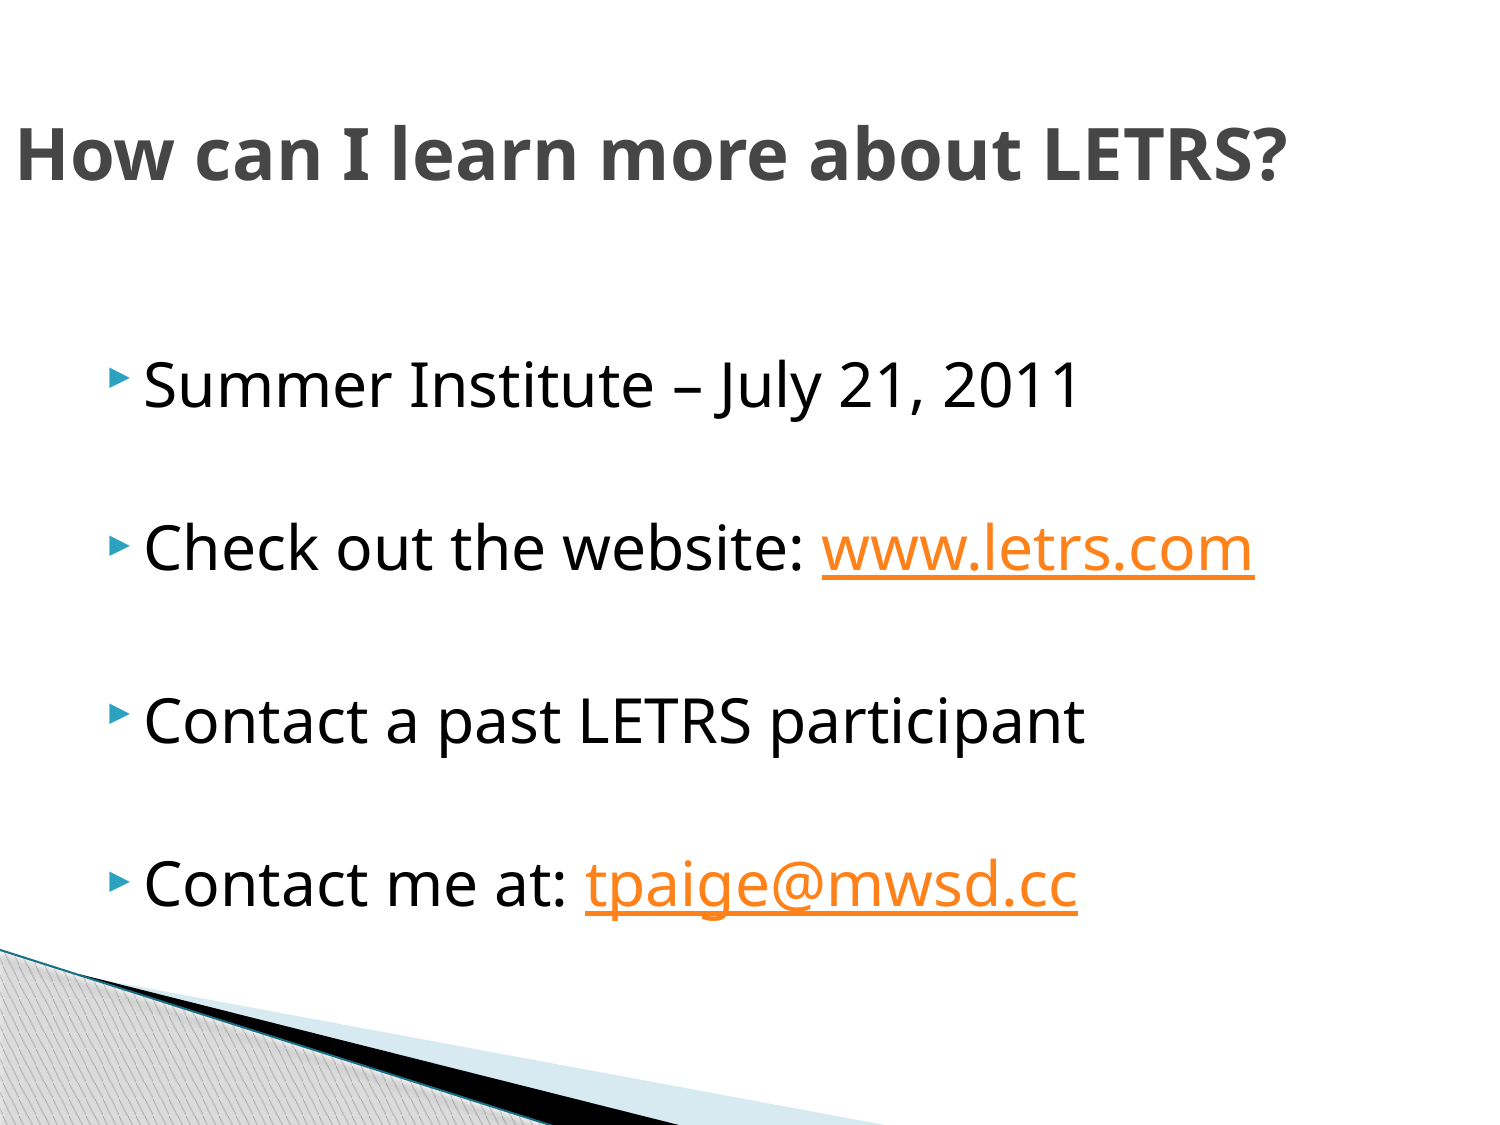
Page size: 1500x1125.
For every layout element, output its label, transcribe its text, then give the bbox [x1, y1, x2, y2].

title How can I learn more about LETRS? [0, 99, 1363, 204]
list Summer Institute – July 21, 2011 Check out the website: www.letrs.com Contact a past LETRS participant Contact me at: tpaige@mwsd.cc [75, 337, 1450, 938]
